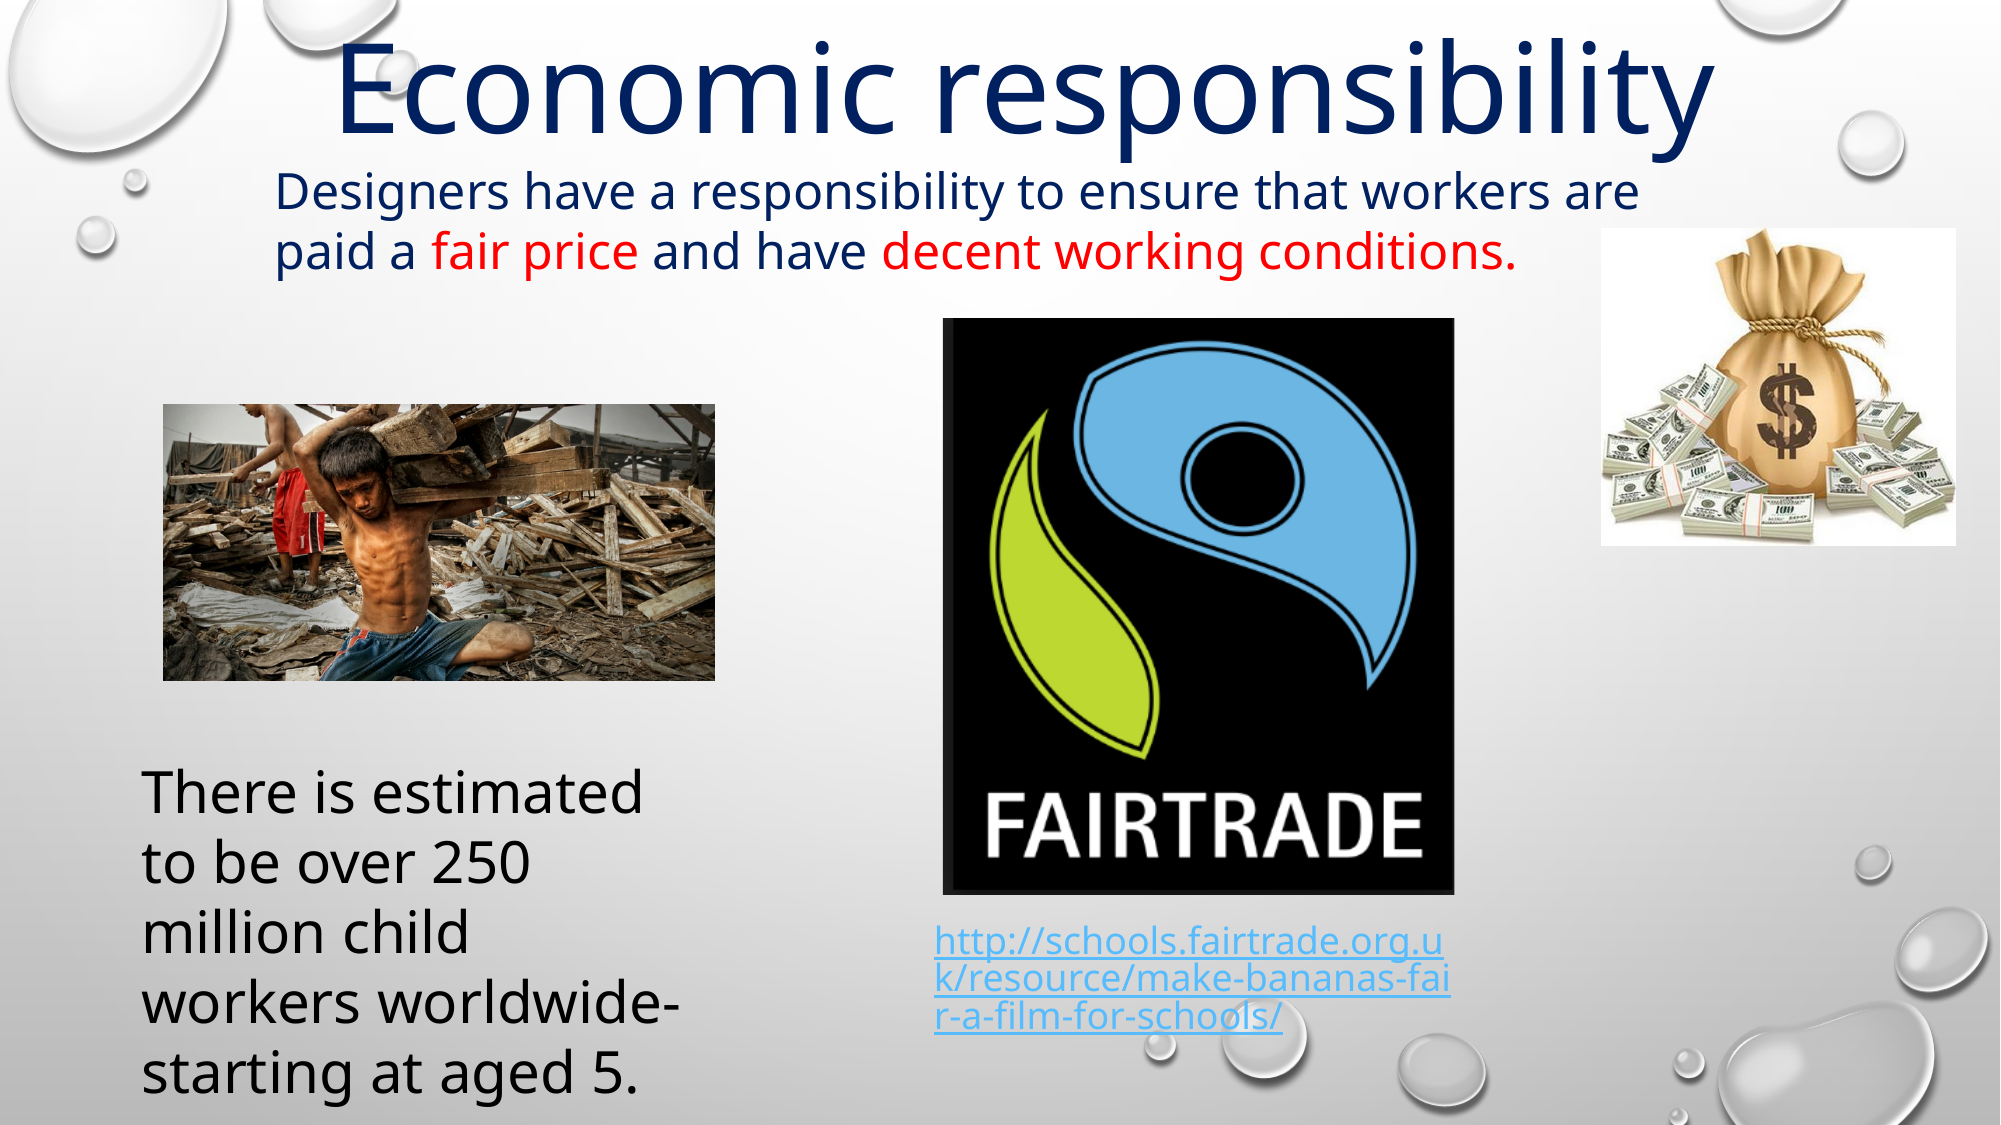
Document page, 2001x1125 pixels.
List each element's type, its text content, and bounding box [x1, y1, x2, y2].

text_box Economic responsibility [316, 1, 1763, 167]
text_box Designers have a responsibility to ensure that workers are paid a fair price and have decent working conditions. [259, 152, 1682, 287]
picture [0, 0, 2000, 1125]
text_box http://schools.fairtrade.org.uk/resource/make-bananas-fair-a-film-for-schools/ [919, 909, 1478, 976]
text_box There is estimated to be over 250 million child workers worldwide- starting at aged 5. [126, 748, 715, 1113]
